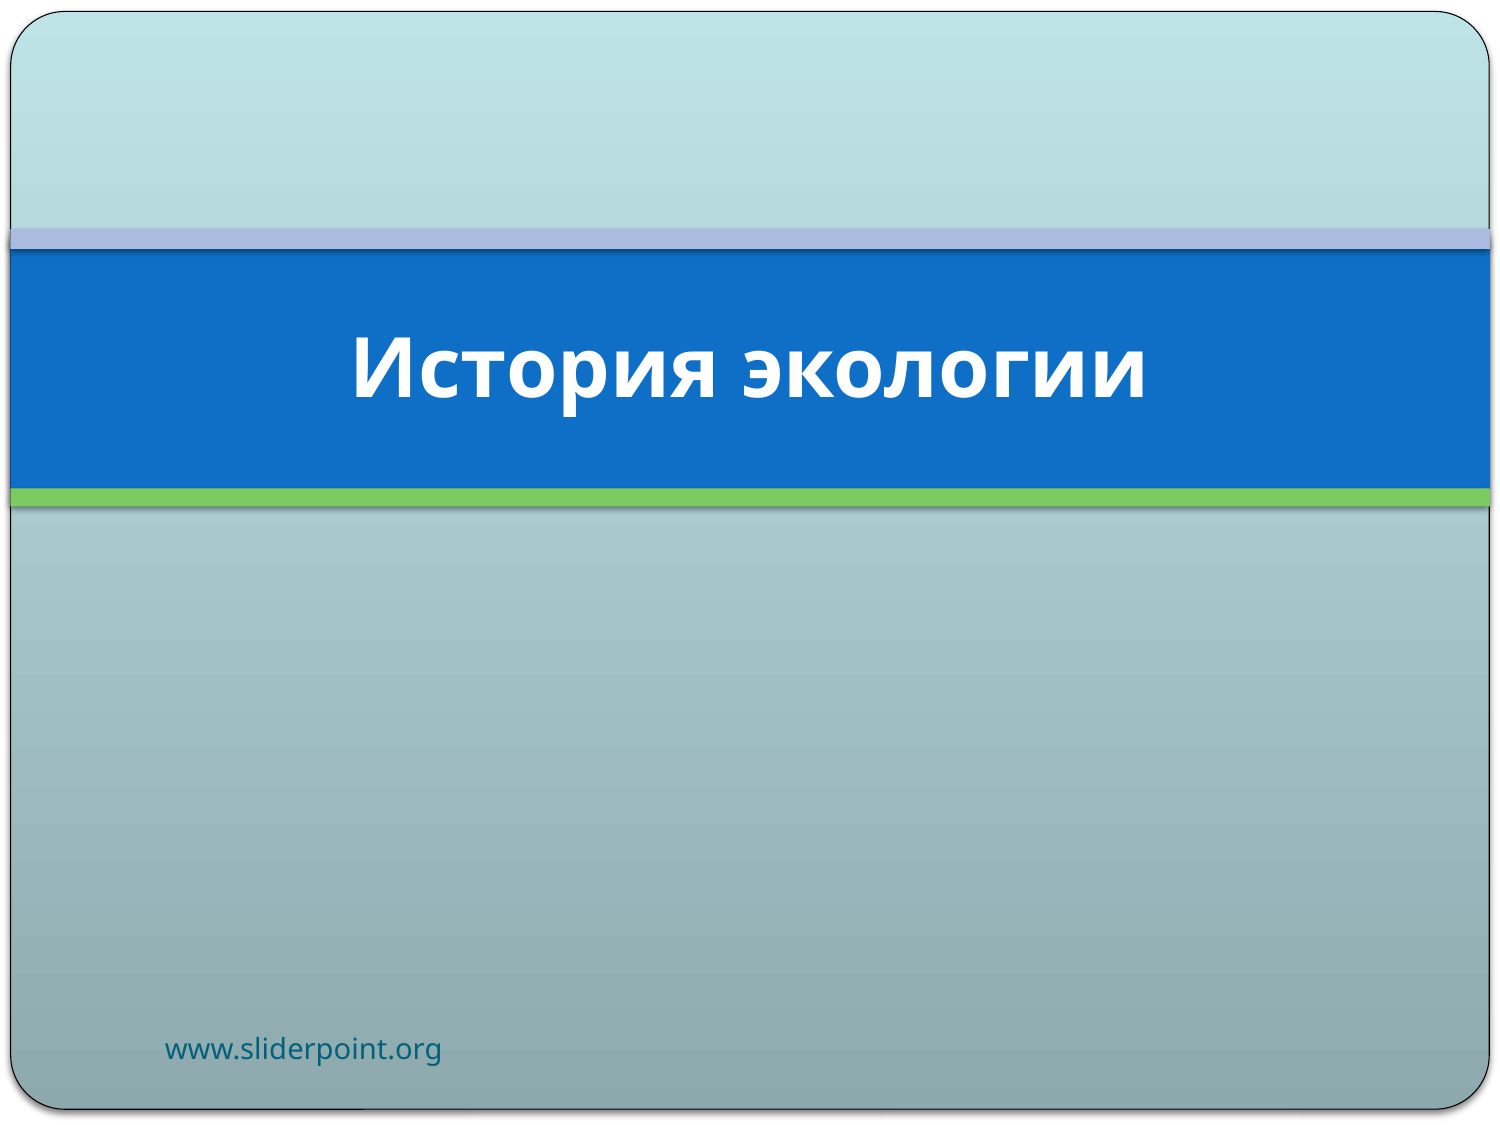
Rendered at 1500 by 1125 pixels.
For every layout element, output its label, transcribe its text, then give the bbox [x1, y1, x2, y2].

title История экологии [75, 247, 1425, 489]
footer www.sliderpoint.org [150, 1012, 800, 1088]
